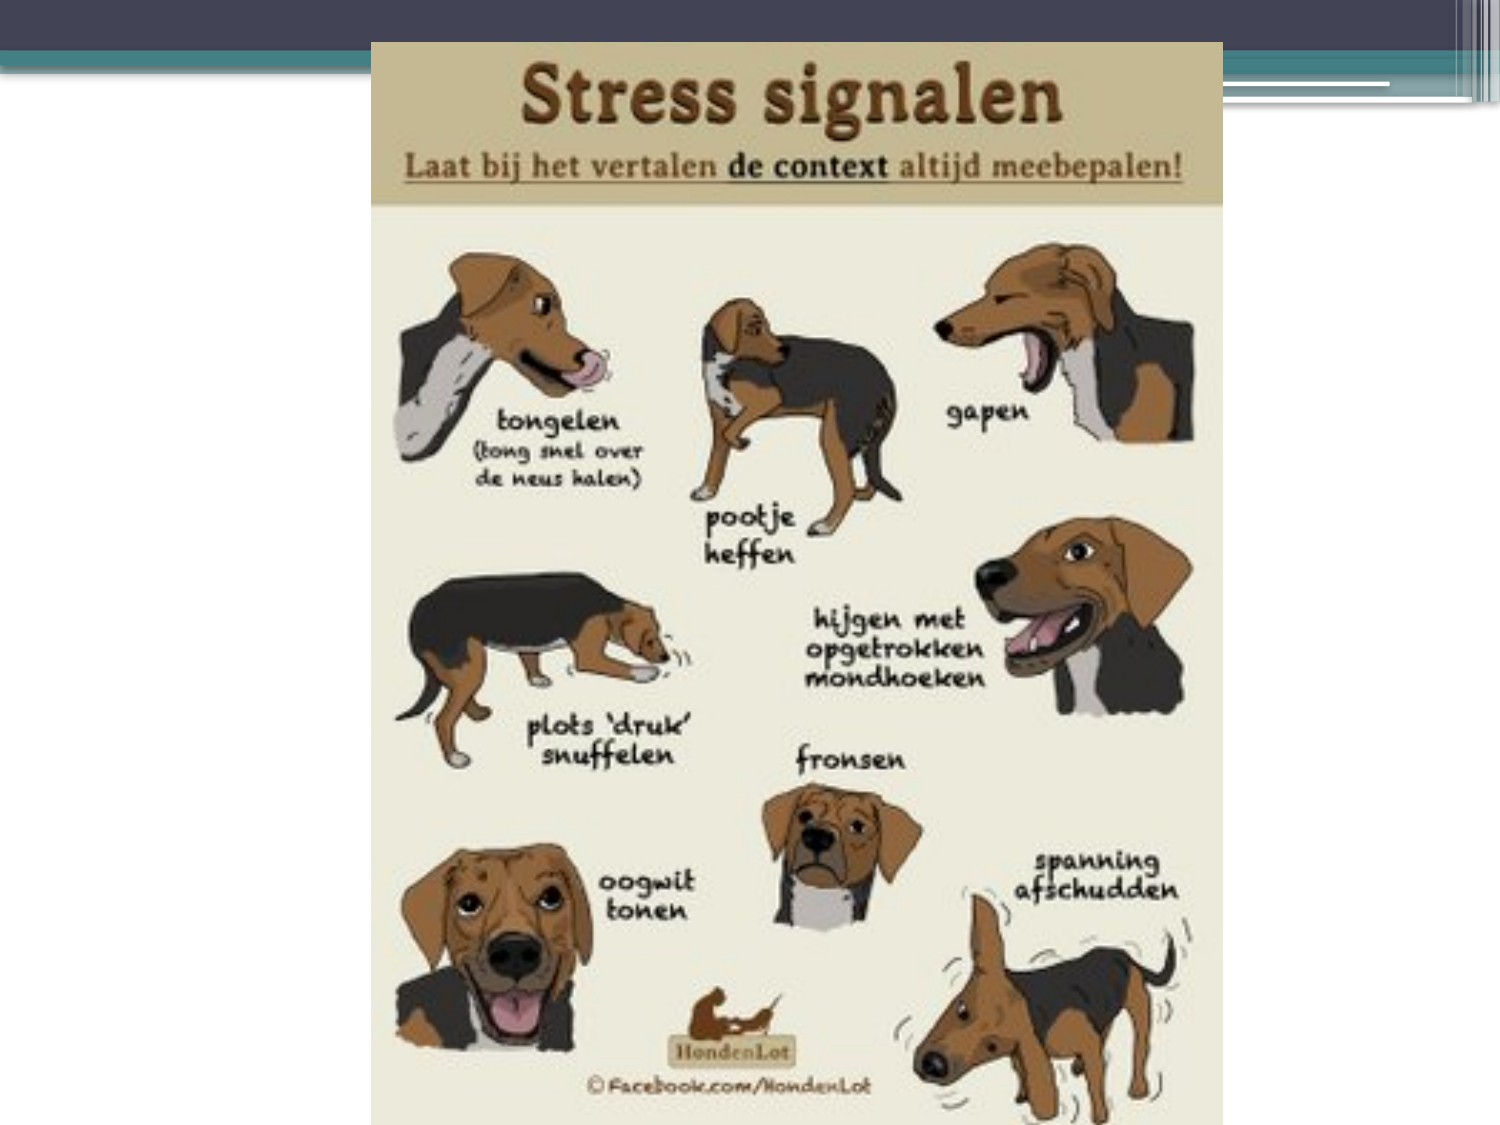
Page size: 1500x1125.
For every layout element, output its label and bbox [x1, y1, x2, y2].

picture [371, 41, 1223, 1125]
